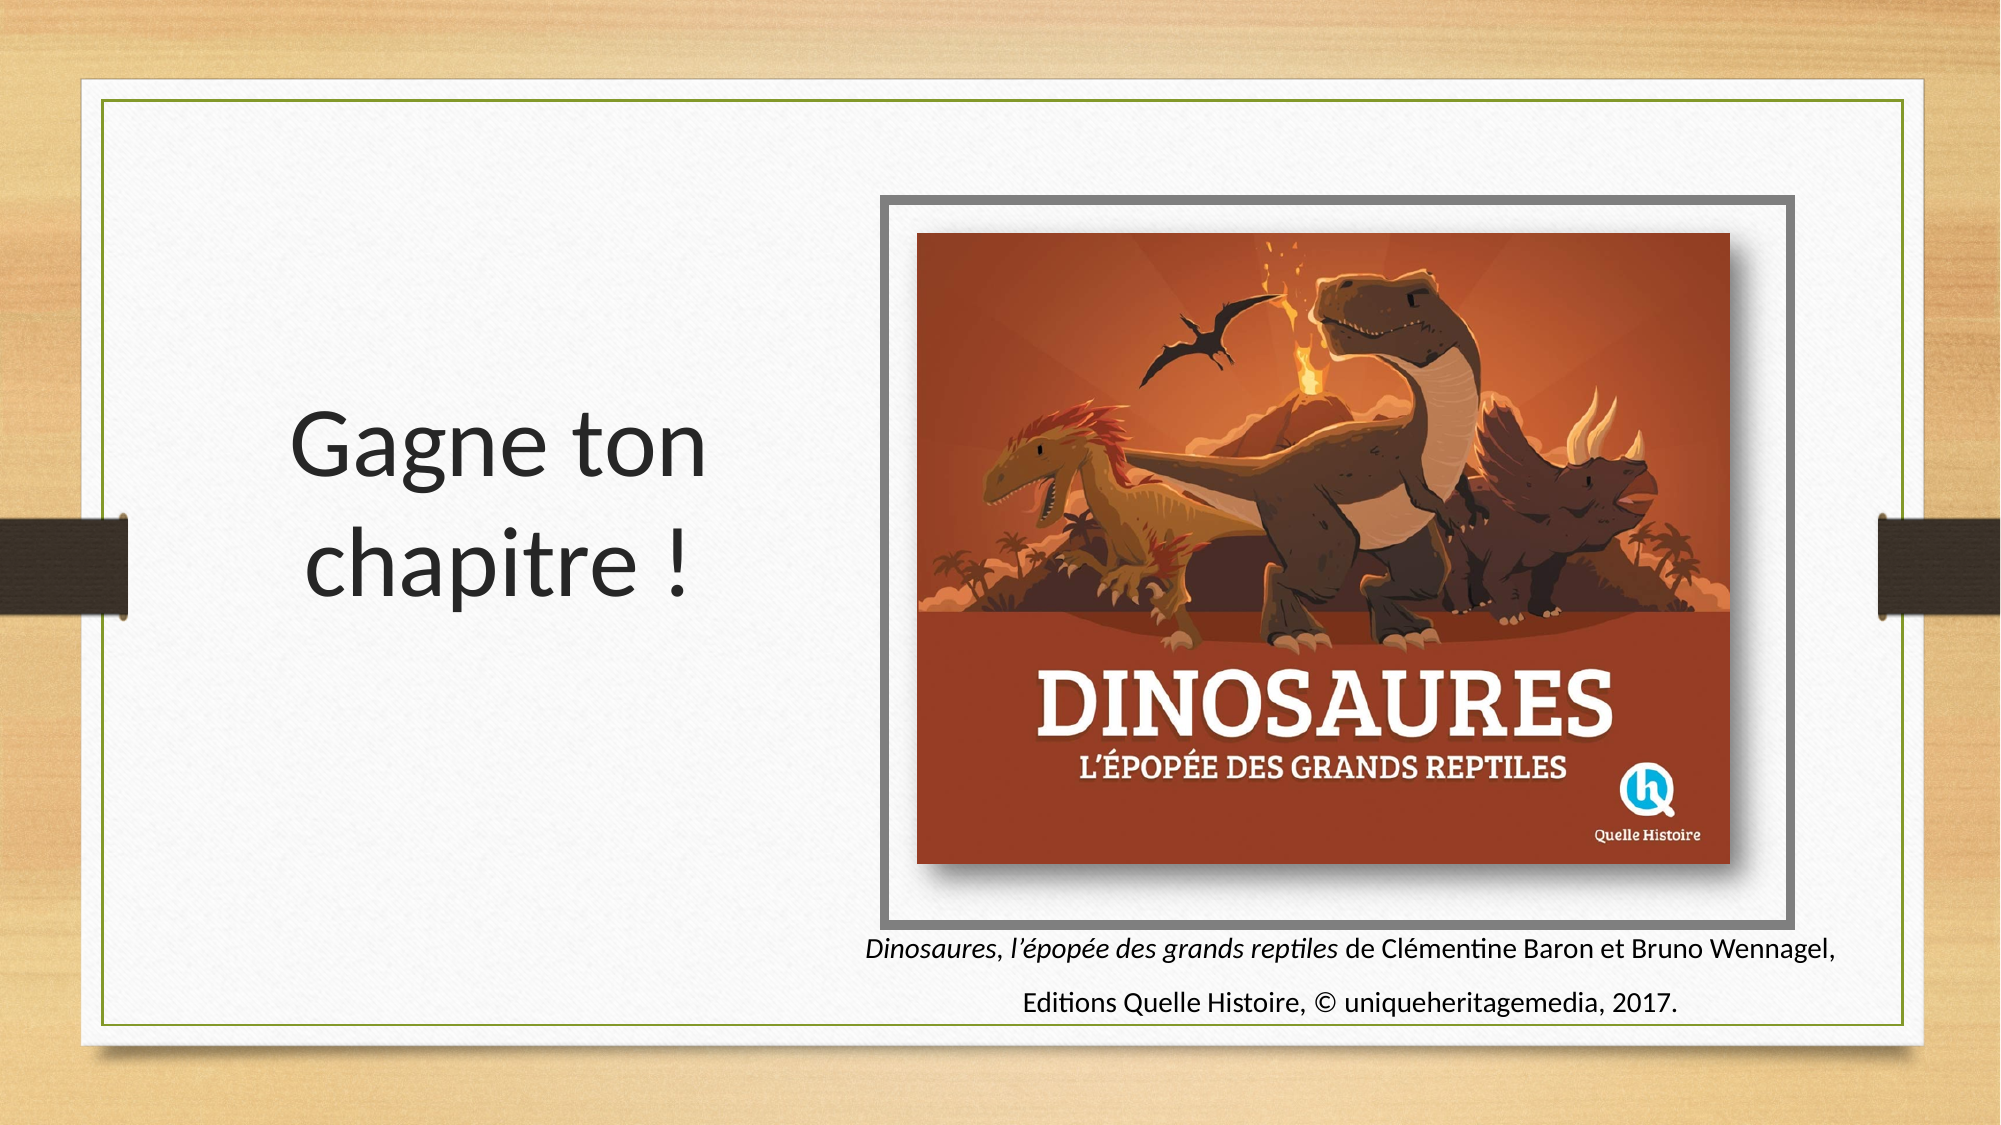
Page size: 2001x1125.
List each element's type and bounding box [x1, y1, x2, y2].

picture [888, 204, 1787, 921]
text_box [0, 0, 2000, 1125]
